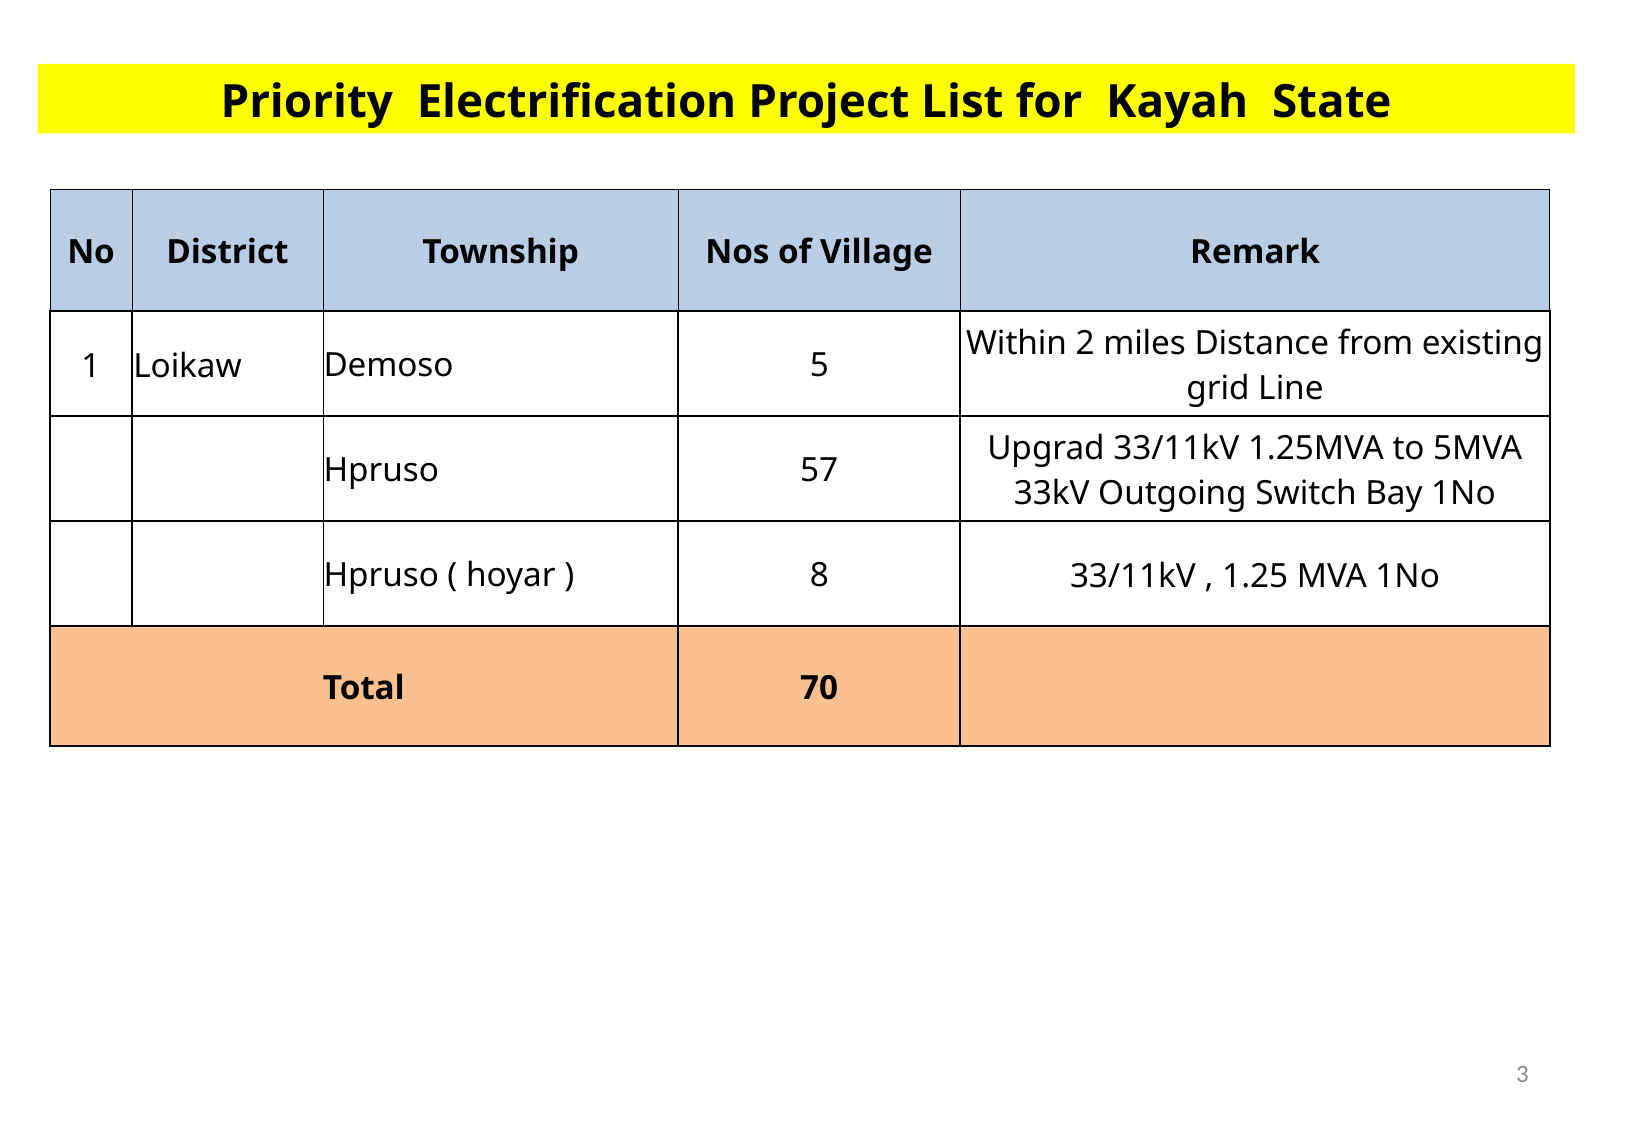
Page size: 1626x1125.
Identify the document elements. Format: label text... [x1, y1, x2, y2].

table_cell 8 [679, 522, 959, 625]
text_box Priority Electrification Project List for Kayah State [37, 63, 1575, 134]
table_header Remark [961, 190, 1549, 310]
table_cell Hpruso ( hoyar ) [324, 522, 677, 625]
table_header District [133, 190, 323, 310]
table_cell Total [51, 627, 677, 745]
table_cell Within 2 miles Distance from existing grid Line [961, 312, 1549, 415]
table_header Township [324, 190, 678, 310]
table_cell 33/11kV , 1.25 MVA 1No [961, 522, 1549, 625]
table_cell 1 [51, 312, 131, 415]
table_cell 57 [679, 417, 959, 520]
table_cell Demoso [324, 312, 677, 415]
table_header Nos of Village [679, 190, 960, 310]
table_cell [51, 522, 131, 625]
table_cell [133, 417, 323, 520]
table_cell 70 [679, 627, 959, 745]
table_header No [51, 190, 132, 310]
table_cell [51, 417, 131, 520]
table_cell [961, 627, 1549, 745]
table_cell [133, 522, 323, 625]
table_cell Loikaw [133, 312, 323, 415]
table_cell 5 [679, 312, 959, 415]
table_cell Upgrad 33/11kV 1.25MVA to 5MVA 33kV Outgoing Switch Bay 1No [961, 417, 1549, 520]
table_cell Hpruso [324, 417, 677, 520]
slide_number 3 [1164, 1042, 1544, 1103]
